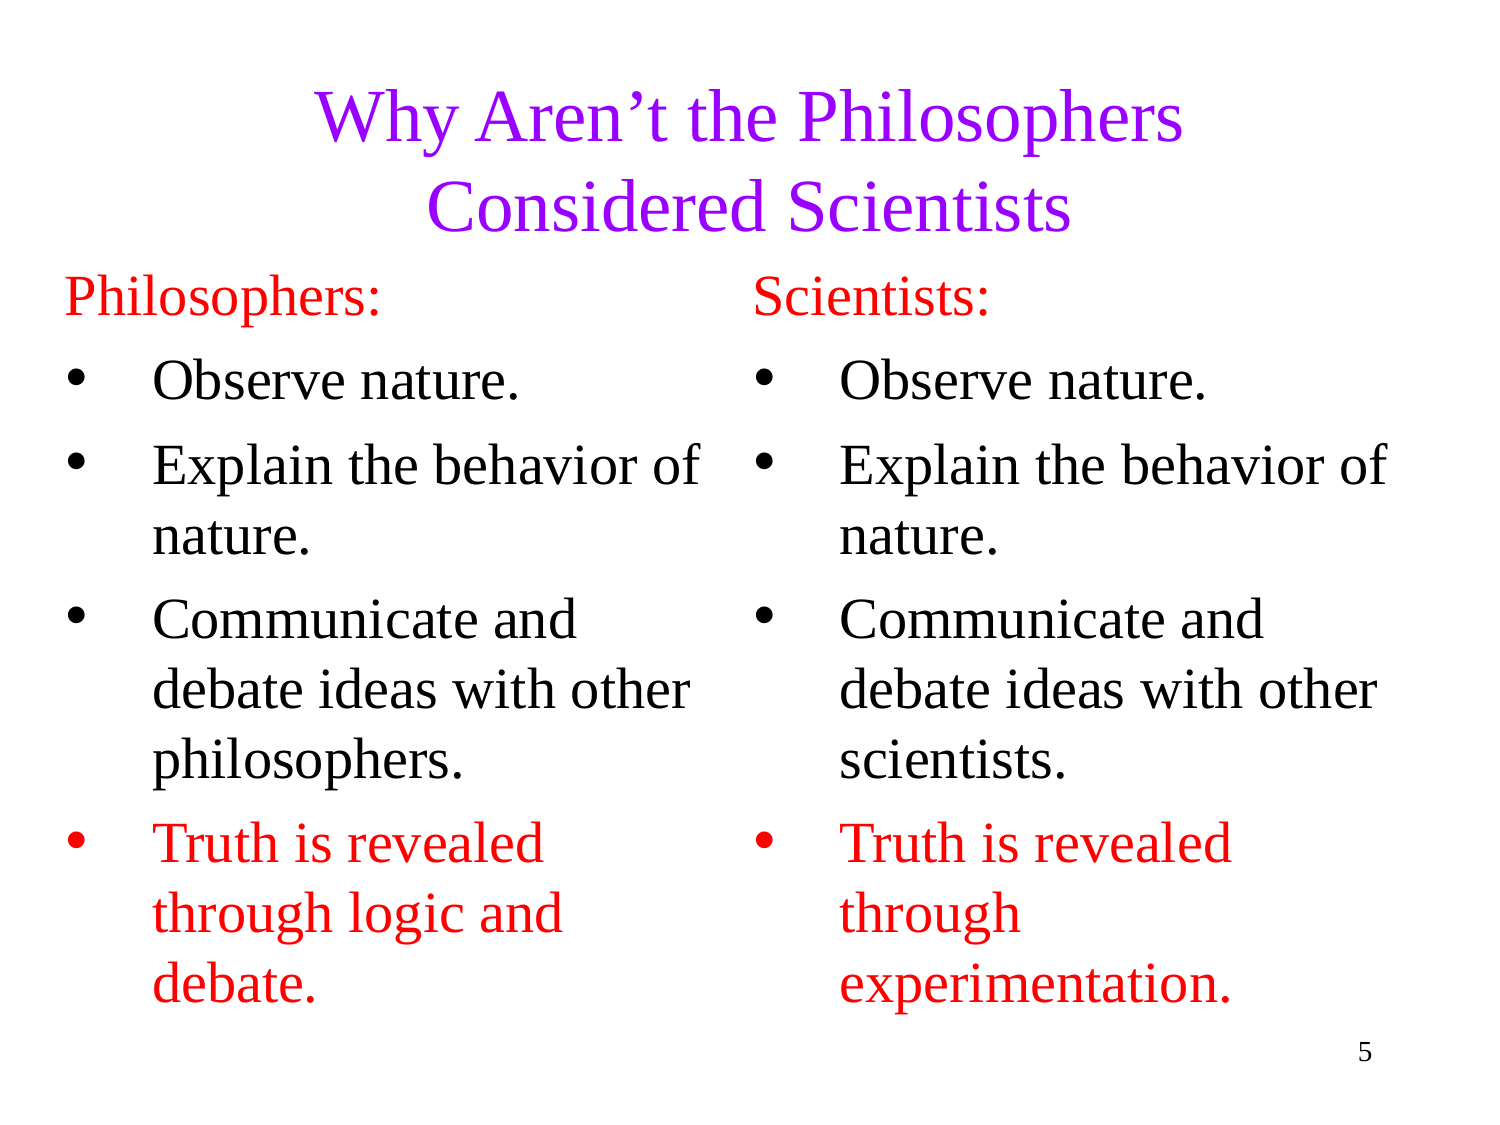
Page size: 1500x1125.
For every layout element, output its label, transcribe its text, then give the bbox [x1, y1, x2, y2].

text_box Philosophers: Observe nature. Explain the behavior of nature. Communicate and debate ideas with other philosophers. Truth is revealed through logic and debate. [49, 249, 725, 1038]
text_box Scientists: Observe nature. Explain the behavior of nature. Communicate and debate ideas with other scientists. Truth is revealed through experimentation. [737, 249, 1438, 1038]
text_box <number> [1074, 1038, 1388, 1100]
text_box Why Aren’t the Philosophers Considered Scientists [112, 62, 1388, 250]
